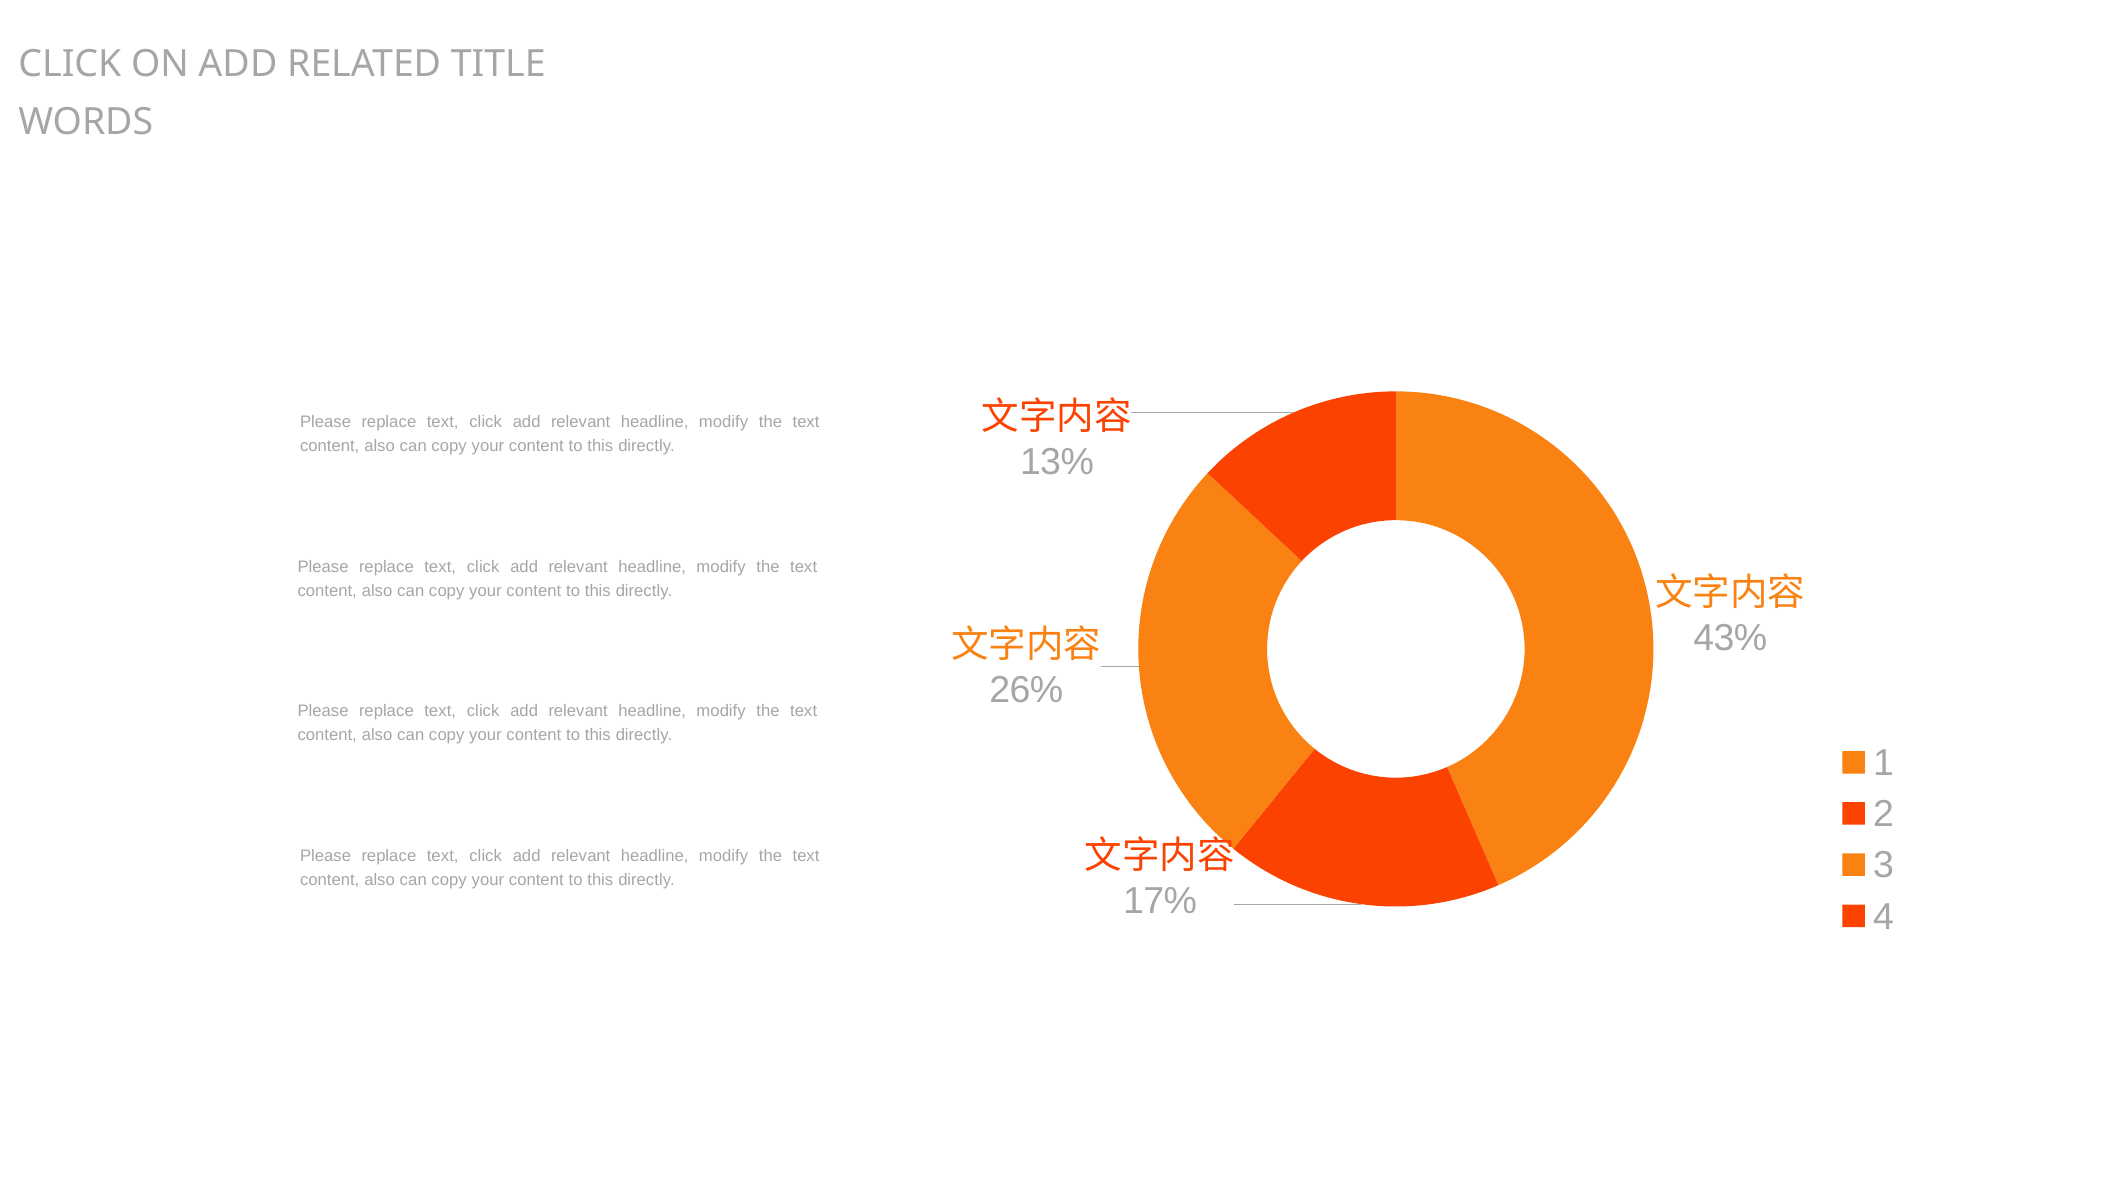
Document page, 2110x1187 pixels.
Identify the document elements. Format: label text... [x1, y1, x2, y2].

text_box CLICK ON ADD RELATED TITLE WORDS [3, 18, 595, 150]
text_box Please replace text, click add relevant headline, modify the text content, also can copy your content to this directly. [297, 696, 819, 744]
text_box Please replace text, click add relevant headline, modify the text content, also can copy your content to this directly. [300, 406, 821, 455]
text_box Please replace text, click add relevant headline, modify the text content, also can copy your content to this directly. [300, 840, 821, 889]
text_box Please replace text, click add relevant headline, modify the text content, also can copy your content to this directly. [297, 551, 819, 600]
chart [914, 345, 1964, 961]
